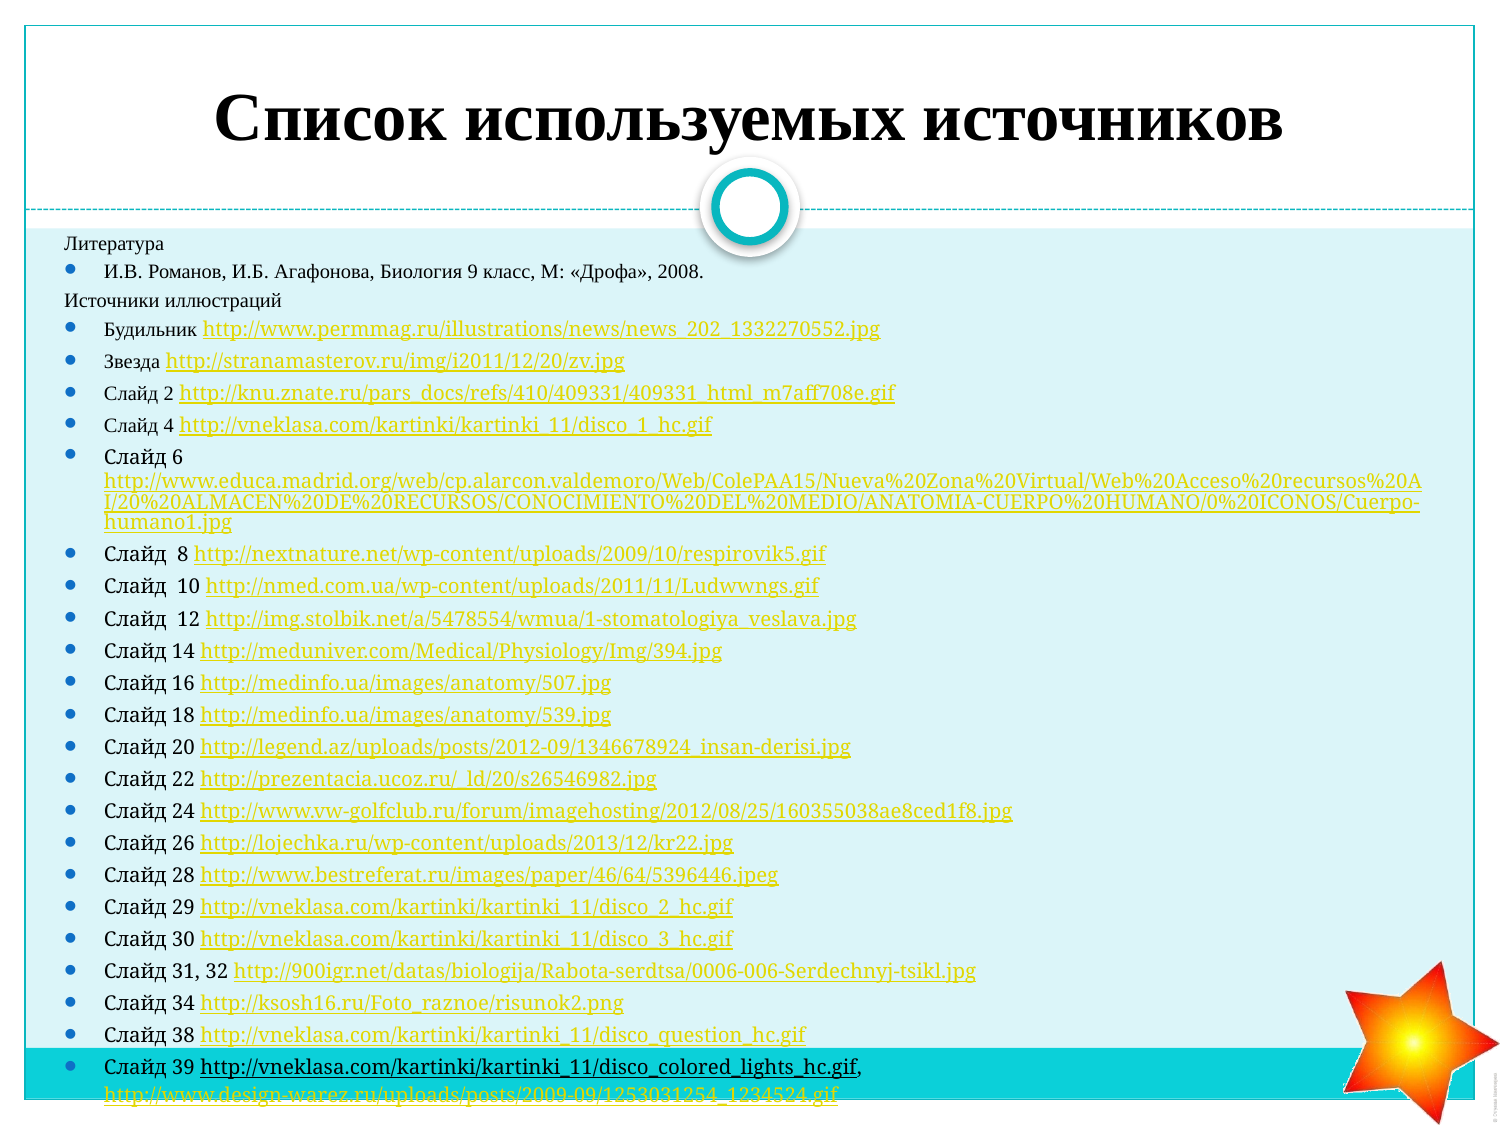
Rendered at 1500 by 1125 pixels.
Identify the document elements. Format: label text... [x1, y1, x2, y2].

title Список используемых источников [49, 37, 1450, 162]
list Литература И.В. Романов, И.Б. Агафонова, Биология 9 класс, М: «Дрофа», 2008. Источники иллюстраций Будильник http://www.permmag.ru/illustrations/news/news_202_1332270552.jpg Звезда http://stranamasterov.ru/img/i2011/12/20/zv.jpg Слайд 2 http://knu.znate.ru/pars_docs/refs/410/409331/409331_html_m7aff708e.gif Слайд 4 http://vneklasa.com/kartinki/kartinki_11/disco_1_hc.gif Слайд 6 http://www.educa.madrid.org/web/cp.alarcon.valdemoro/Web/ColePAA15/Nueva%20Zona%20Virtual/Web%20Acceso%20recursos%20AI/20%20ALMACEN%20DE%20RECURSOS/CONOCIMIENTO%20DEL%20MEDIO/ANATOMIA-CUERPO%20HUMANO/0%20ICONOS/Cuerpo-humano1.jpg Слайд 8 http://nextnature.net/wp-content/uploads/2009/10/respirovik5.gif Слайд 10 http://nmed.com.ua/wp-content/uploads/2011/11/Ludwwngs.gif Слайд 12 http://img.stolbik.net/a/5478554/wmua/1-stomatologiya_veslava.jpg Слайд 14 http://meduniver.com/Medical/Physiology/Img/394.jpg Слайд 16 http://medinfo.ua/images/anatomy/507.jpg Слайд 18 http://medinfo.ua/images/anatomy/539.jpg Слайд 20 http://legend.az/uploads/posts/2012-09/1346678924_insan-derisi.jpg Слайд 22 http://prezentacia.ucoz.ru/_ld/20/s26546982.jpg Слайд 24 http://www.vw-golfclub.ru/forum/imagehosting/2012/08/25/160355038ae8ced1f8.jpg Слайд 26 http://lojechka.ru/wp-content/uploads/2013/12/kr22.jpg Слайд 28 http://www.bestreferat.ru/images/paper/46/64/5396446.jpeg Слайд 29 http://vneklasa.com/kartinki/kartinki_11/disco_2_hc.gif Слайд 30 http://vneklasa.com/kartinki/kartinki_11/disco_3_hc.gif Слайд 31, 32 http://900igr.net/datas/biologija/Rabota-serdtsa/0006-006-Serdechnyj-tsikl.jpg Слайд 34 http://ksosh16.ru/Foto_raznoe/risunok2.png Слайд 38 http://vneklasa.com/kartinki/kartinki_11/disco_question_hc.gif Слайд 39 http://vneklasa.com/kartinki/kartinki_11/disco_colored_lights_hc.gif, http://www.design-warez.ru/uploads/posts/2009-09/1253031254_1234524.gif [49, 222, 1445, 1079]
picture [1342, 960, 1500, 1125]
